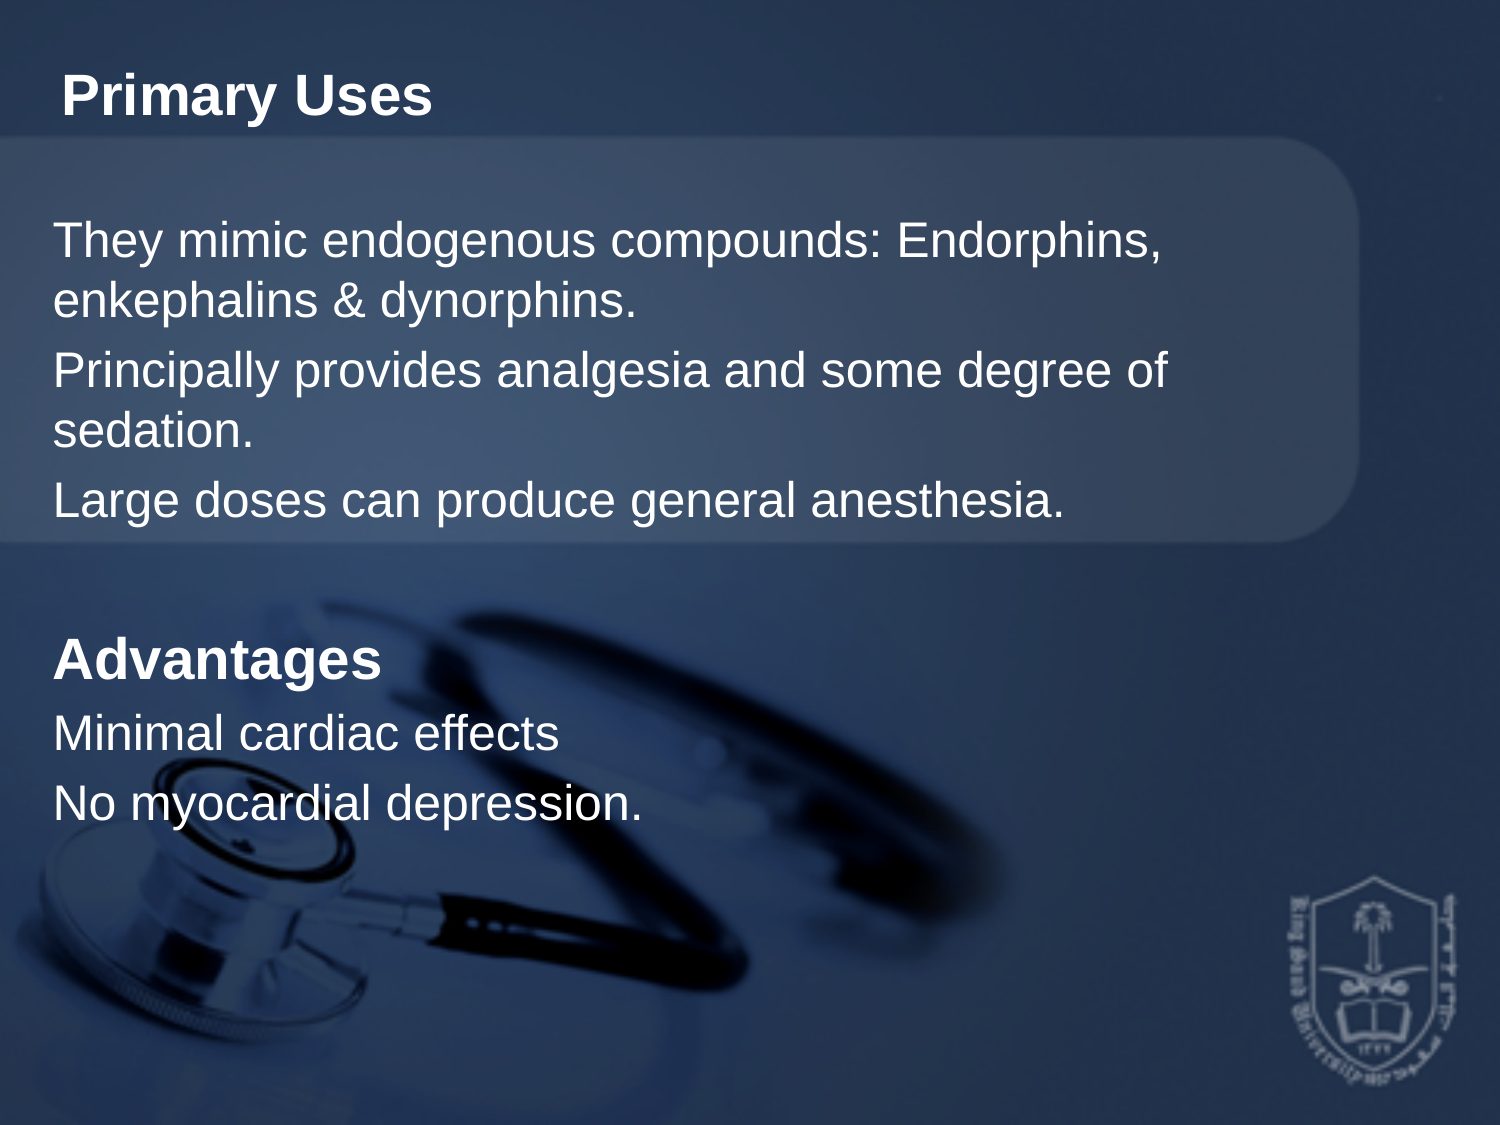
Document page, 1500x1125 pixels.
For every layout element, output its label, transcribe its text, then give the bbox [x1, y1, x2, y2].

list Primary Uses They mimic endogenous compounds: Endorphins, enkephalins & dynorphins. Principally provides analgesia and some degree of sedation. Large doses can produce general anesthesia. Advantages Minimal cardiac effects No myocardial depression. [37, 50, 1388, 1075]
picture [0, 0, 1500, 1125]
